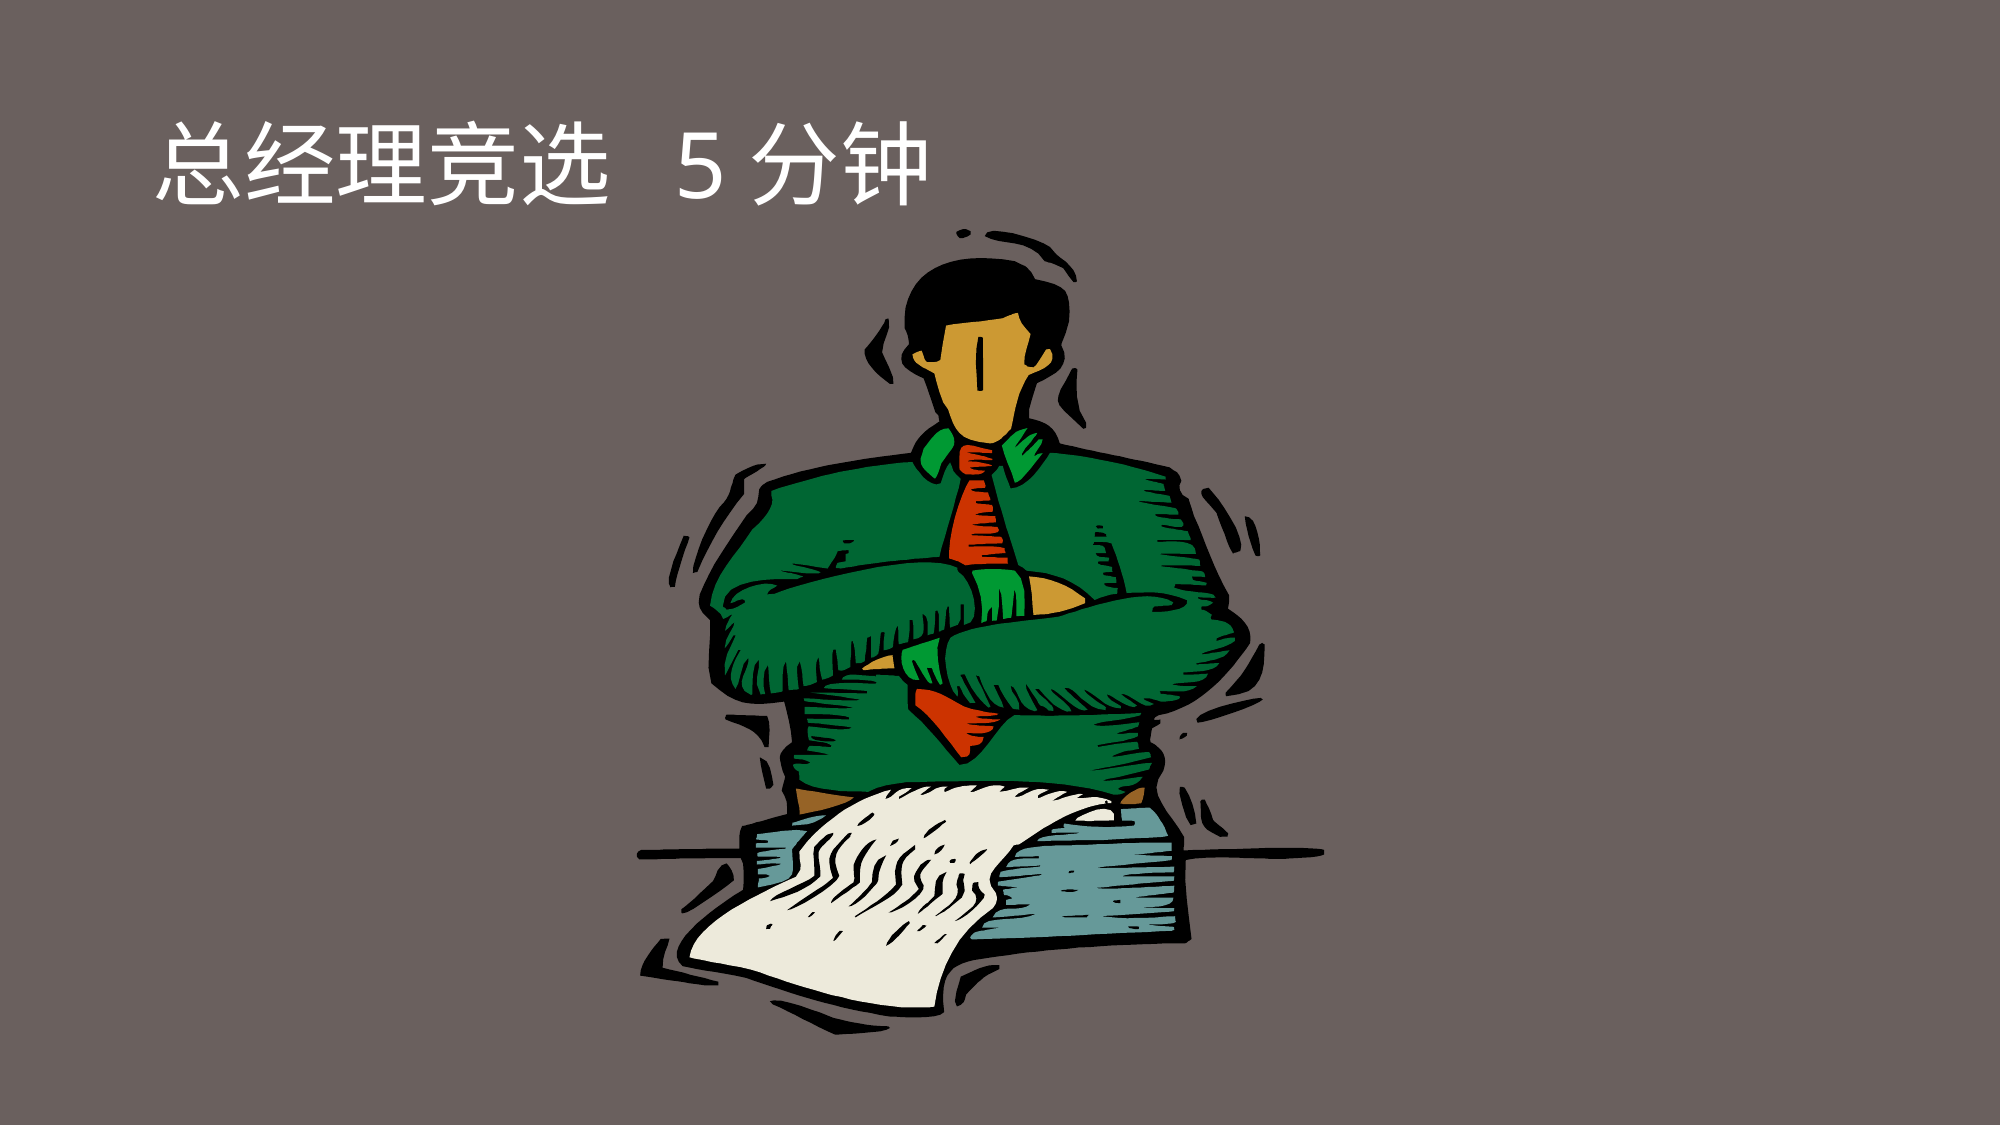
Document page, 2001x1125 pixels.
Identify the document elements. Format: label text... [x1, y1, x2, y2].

title 总经理竞选 5分钟 [137, 59, 1863, 278]
picture [634, 222, 1325, 1035]
